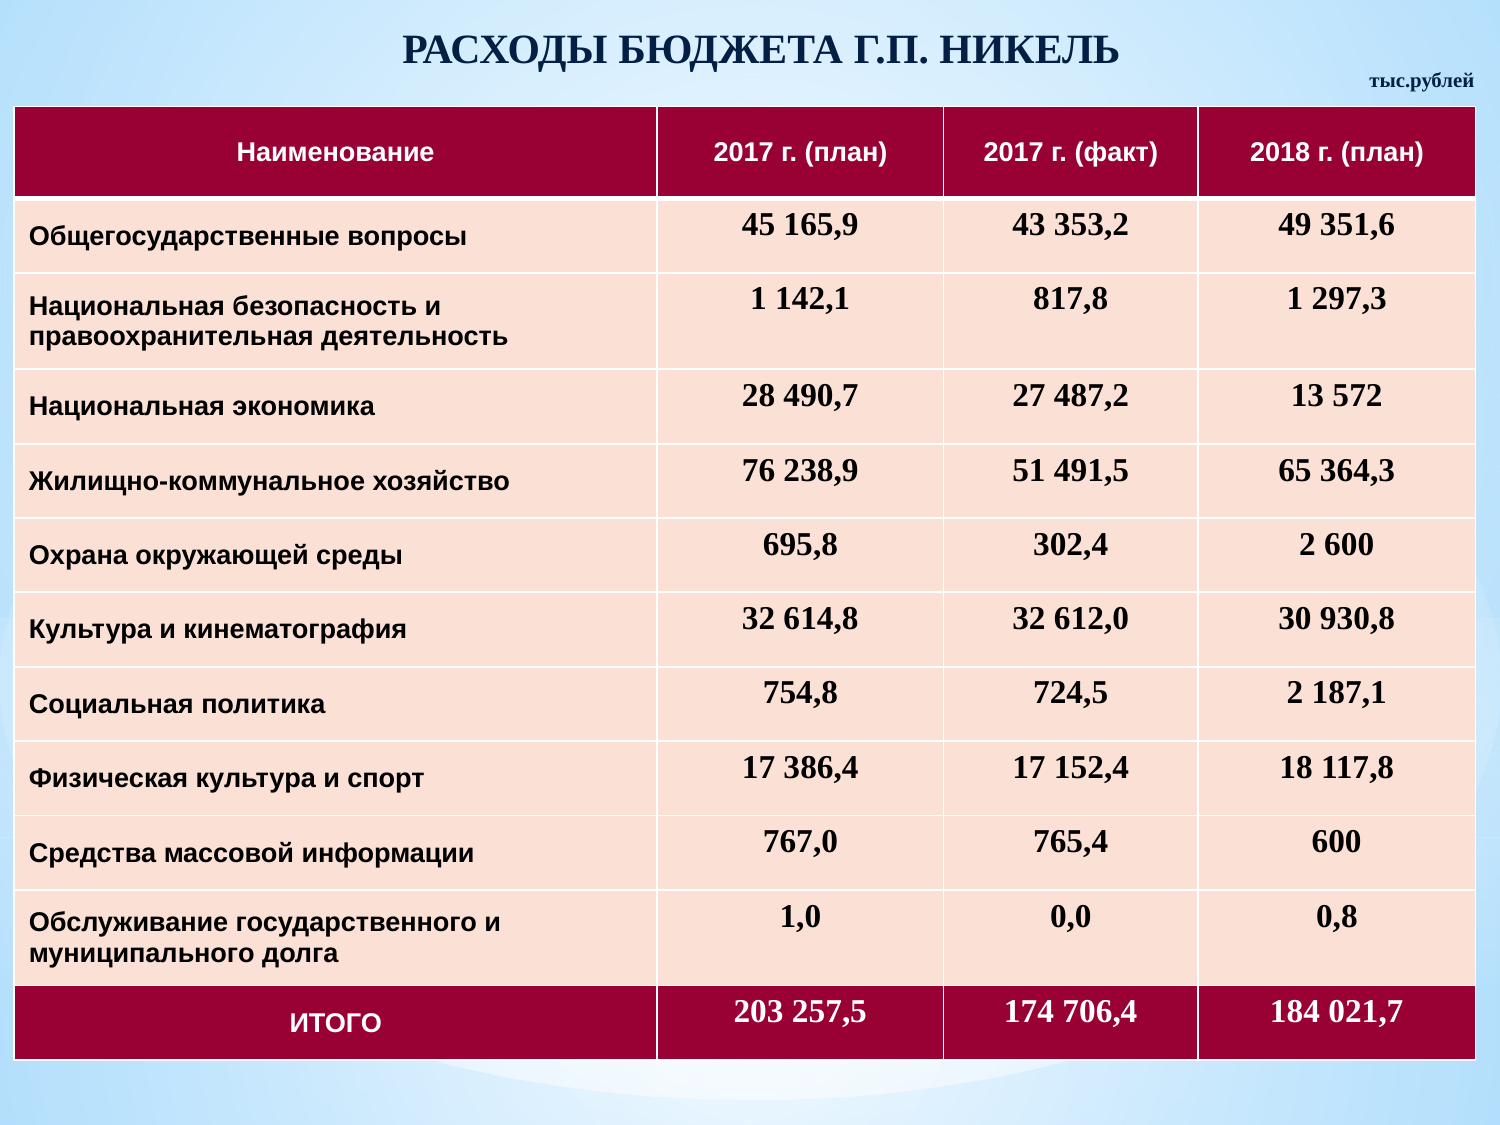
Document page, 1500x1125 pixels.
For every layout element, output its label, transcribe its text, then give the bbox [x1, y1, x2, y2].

table_header 2017 г. (план) [658, 107, 943, 196]
table_cell 1 142,1 [658, 274, 943, 368]
table_header 2017 г. (факт) [944, 107, 1197, 196]
table_cell 30 930,8 [1199, 593, 1475, 666]
table_cell 76 238,9 [658, 445, 943, 517]
table_cell 2 600 [1199, 519, 1475, 591]
table_cell Социальная политика [15, 668, 656, 740]
table_header 2018 г. (план) [1199, 107, 1475, 196]
table_cell 767,0 [658, 816, 943, 889]
table_cell 754,8 [658, 668, 943, 740]
table_cell 17 152,4 [944, 742, 1197, 815]
text_box тыс.рублей [1354, 59, 1490, 100]
table_cell 174 706,4 [944, 986, 1197, 1059]
table_cell Средства массовой информации [15, 816, 656, 889]
table_cell 28 490,7 [658, 370, 943, 443]
table_cell 0,0 [944, 891, 1197, 985]
table_cell 45 165,9 [658, 201, 943, 272]
table_cell 49 351,6 [1199, 201, 1475, 272]
table_cell 1,0 [658, 891, 943, 985]
table_cell 302,4 [944, 519, 1197, 591]
table_cell 27 487,2 [944, 370, 1197, 443]
table_cell 695,8 [658, 519, 943, 591]
table_cell 32 614,8 [658, 593, 943, 666]
table_cell Физическая культура и спорт [15, 742, 656, 815]
table_cell Общегосударственные вопросы [15, 201, 656, 272]
table_cell Жилищно-коммунальное хозяйство [15, 445, 656, 517]
table_cell ИТОГО [15, 986, 656, 1059]
table_cell Обслуживание государственного и муниципального долга [15, 891, 656, 985]
table_cell 32 612,0 [944, 593, 1197, 666]
table_cell 17 386,4 [658, 742, 943, 815]
table_cell 51 491,5 [944, 445, 1197, 517]
table_cell 65 364,3 [1199, 445, 1475, 517]
table_cell 13 572 [1199, 370, 1475, 443]
table_cell 600 [1199, 816, 1475, 889]
table_cell 18 117,8 [1199, 742, 1475, 815]
table_cell 203 257,5 [658, 986, 943, 1059]
table_cell 43 353,2 [944, 201, 1197, 272]
table_cell 724,5 [944, 668, 1197, 740]
table_cell 817,8 [944, 274, 1197, 368]
table_cell Национальная экономика [15, 370, 656, 443]
table_header Наименование [15, 107, 656, 196]
table_cell 765,4 [944, 816, 1197, 889]
table_cell 2 187,1 [1199, 668, 1475, 740]
text_box расходы бюджета г.п. Никель [155, 14, 1368, 79]
table_cell Культура и кинематография [15, 593, 656, 666]
table_cell 0,8 [1199, 891, 1475, 985]
table_cell 184 021,7 [1199, 986, 1475, 1059]
table_cell Охрана окружающей среды [15, 519, 656, 591]
table_cell 1 297,3 [1199, 274, 1475, 368]
table_cell Национальная безопасность и правоохранительная деятельность [15, 274, 656, 368]
